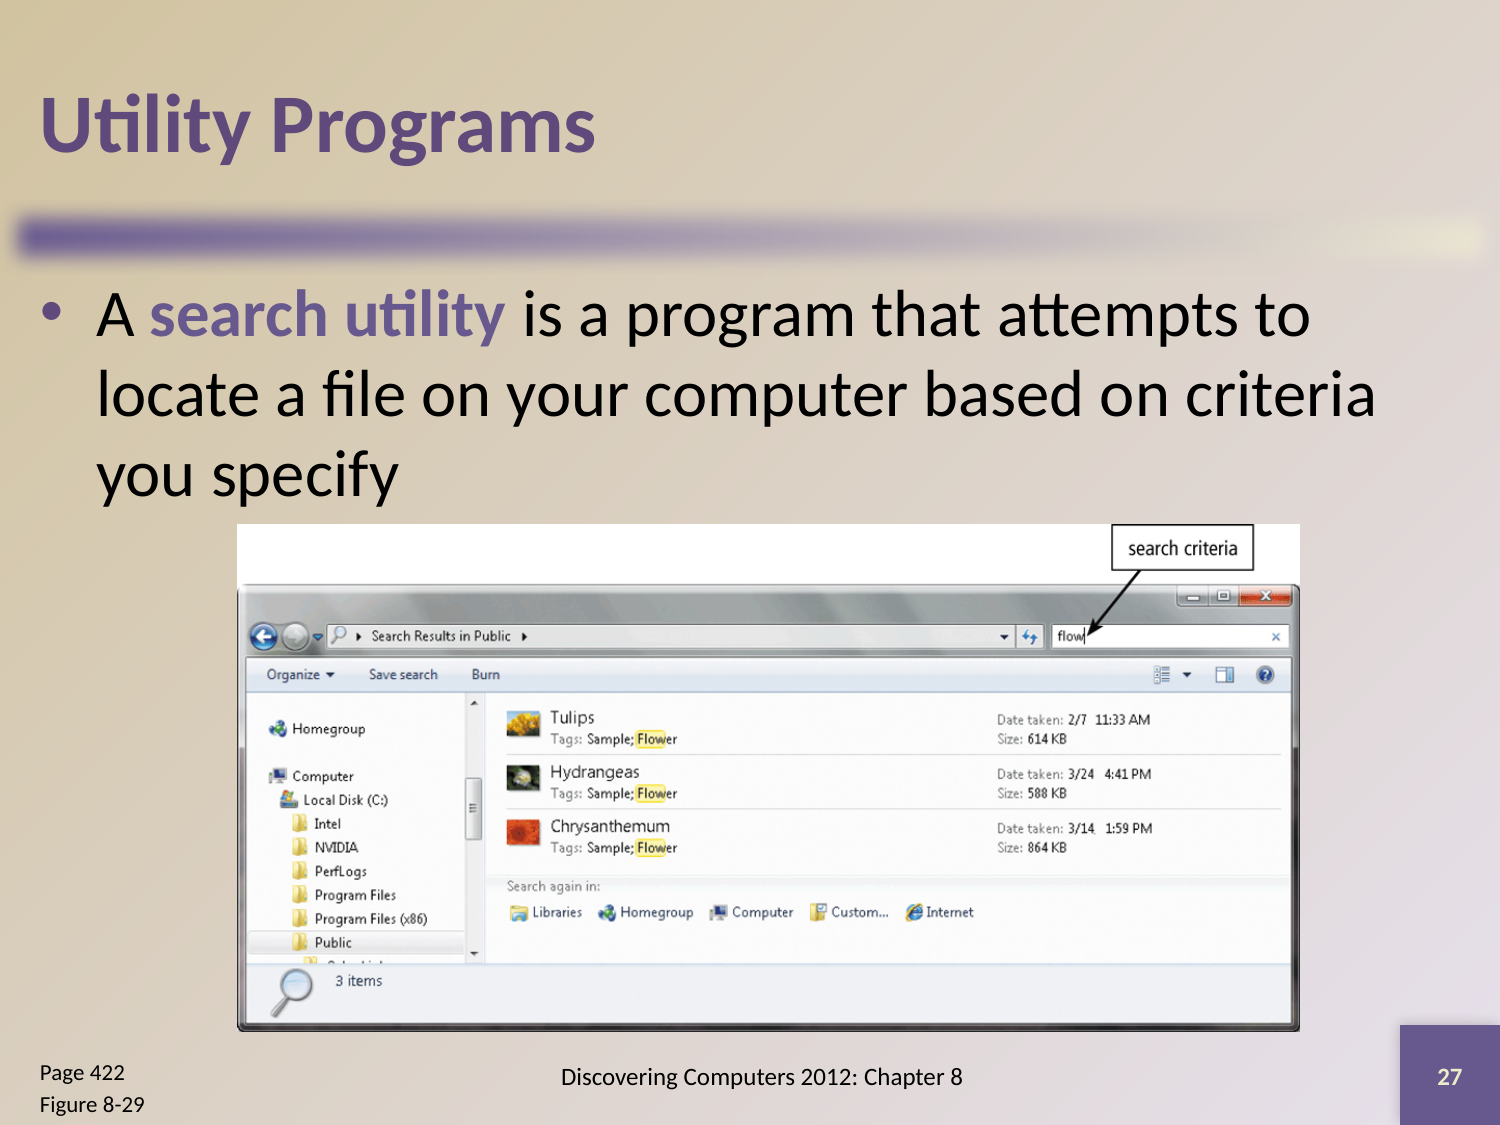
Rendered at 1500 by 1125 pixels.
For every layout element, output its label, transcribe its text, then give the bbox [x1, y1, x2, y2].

picture [237, 524, 1301, 1032]
slide_number 27 [1400, 1025, 1500, 1125]
list Page 422 Figure 8-29 [24, 1050, 300, 1125]
footer Discovering Computers 2012: Chapter 8 [450, 1041, 1075, 1113]
list A search utility is a program that attempts to locate a file on your computer based on criteria you specify [24, 262, 1475, 1025]
title Utility Programs [24, 24, 1475, 213]
